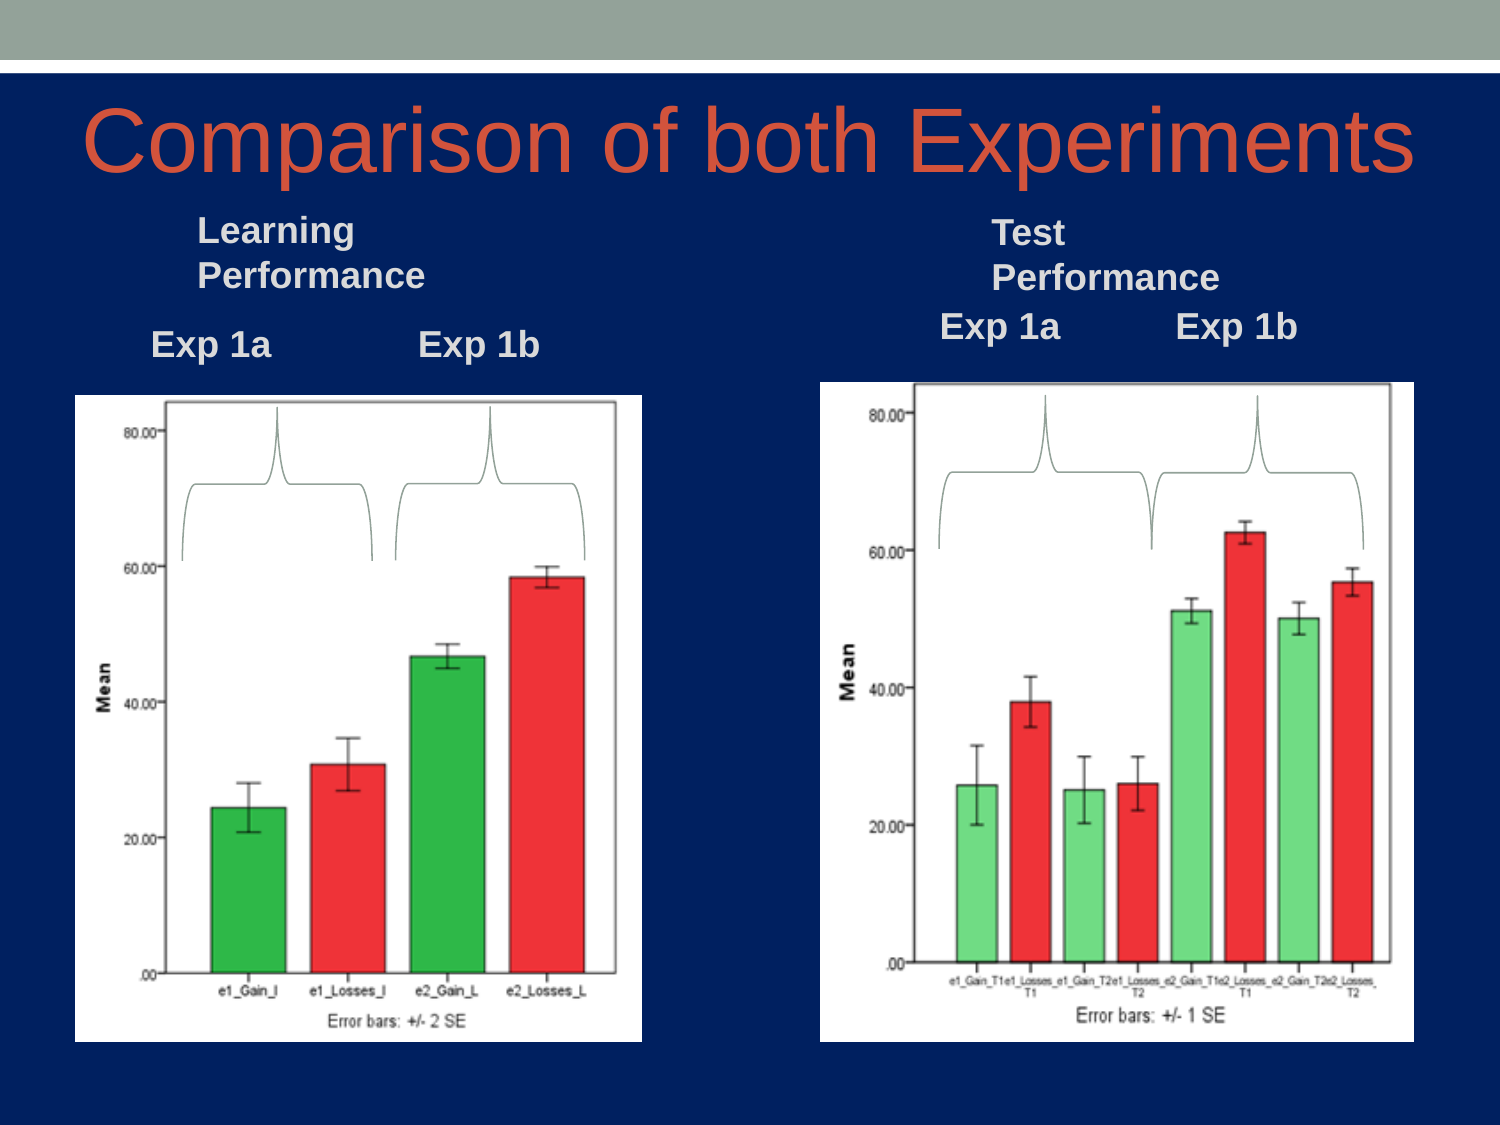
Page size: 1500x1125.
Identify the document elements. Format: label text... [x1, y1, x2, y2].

text_box Exp 1a Exp 1b [851, 294, 1452, 355]
text_box Test Performance [976, 200, 1308, 294]
picture [74, 395, 643, 1042]
text_box Exp 1a Exp 1b [41, 313, 642, 373]
text_box Comparison of both Experiments [0, 73, 1500, 199]
text_box Learning Performance [182, 198, 609, 303]
picture [820, 382, 1414, 1042]
